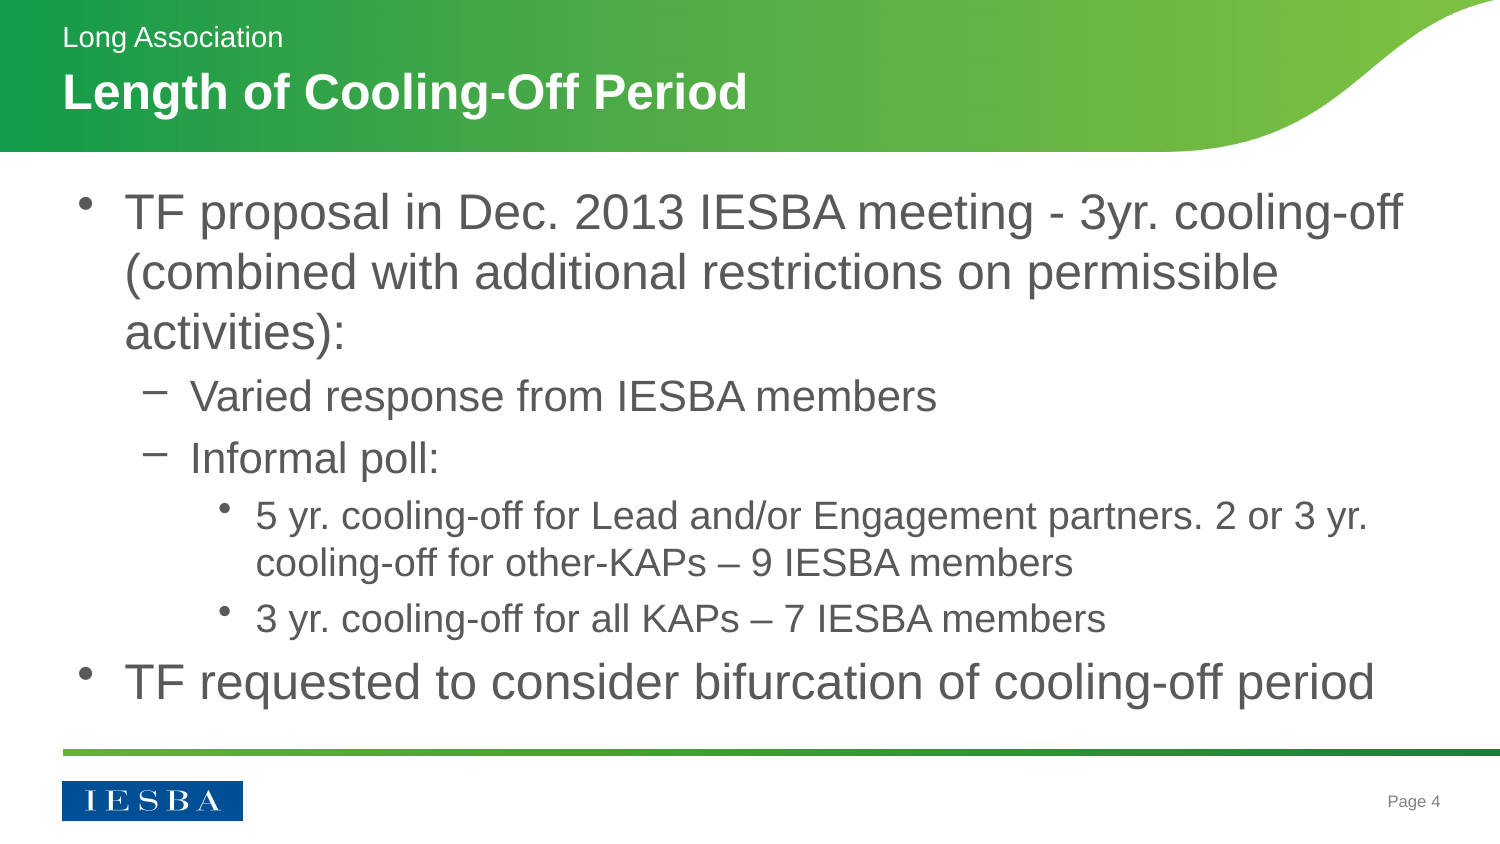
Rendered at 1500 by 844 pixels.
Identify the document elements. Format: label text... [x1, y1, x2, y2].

title Length of Cooling-Off Period [62, 56, 1300, 122]
picture [0, 0, 1497, 152]
picture [62, 781, 243, 821]
subtitle Long Association [62, 18, 500, 47]
list TF proposal in Dec. 2013 IESBA meeting - 3yr. cooling-off (combined with additional restrictions on permissible activities): Varied response from IESBA members Informal poll: 5 yr. cooling-off for Lead and/or Engagement partners. 2 or 3 yr. cooling-off for other-KAPs – 9 IESBA members 3 yr. cooling-off for all KAPs – 7 IESBA members TF requested to consider bifurcation of cooling-off period [62, 171, 1450, 747]
